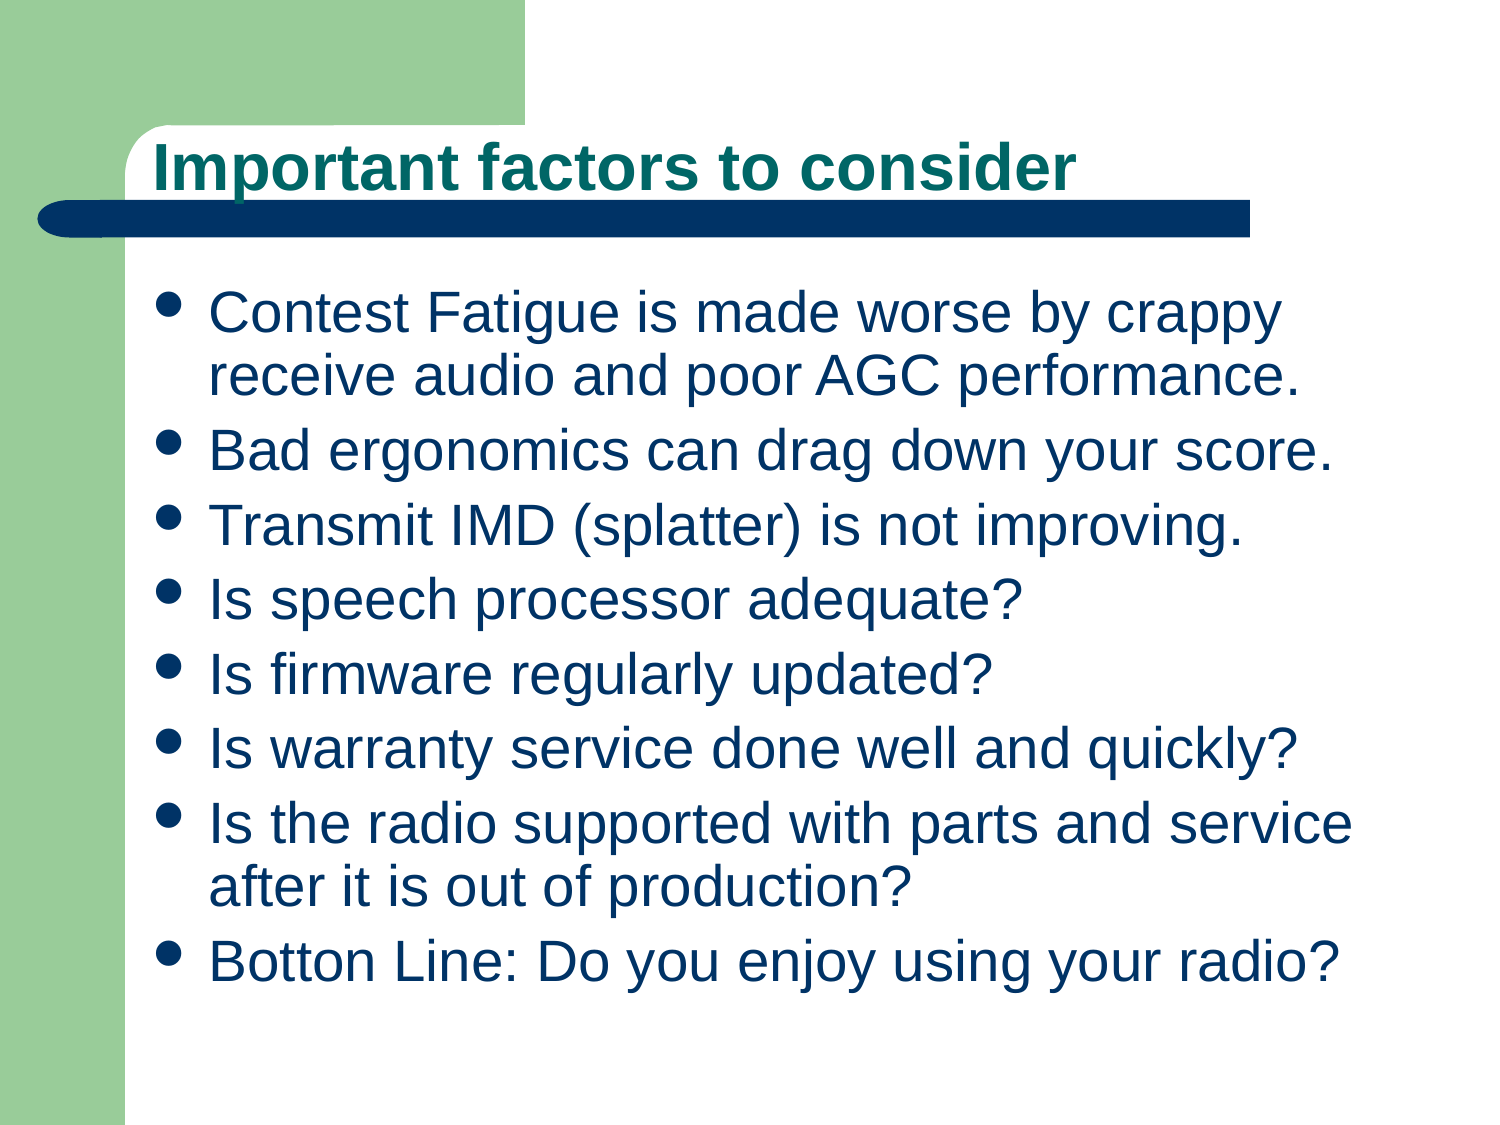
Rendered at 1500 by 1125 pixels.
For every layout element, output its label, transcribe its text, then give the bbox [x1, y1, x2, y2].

list Contest Fatigue is made worse by crappy receive audio and poor AGC performance. Bad ergonomics can drag down your score. Transmit IMD (splatter) is not improving. Is speech processor adequate? Is firmware regularly updated? Is warranty service done well and quickly? Is the radio supported with parts and service after it is out of production? Botton Line: Do you enjoy using your radio? [137, 274, 1400, 1063]
title Important factors to consider [137, 124, 1438, 213]
